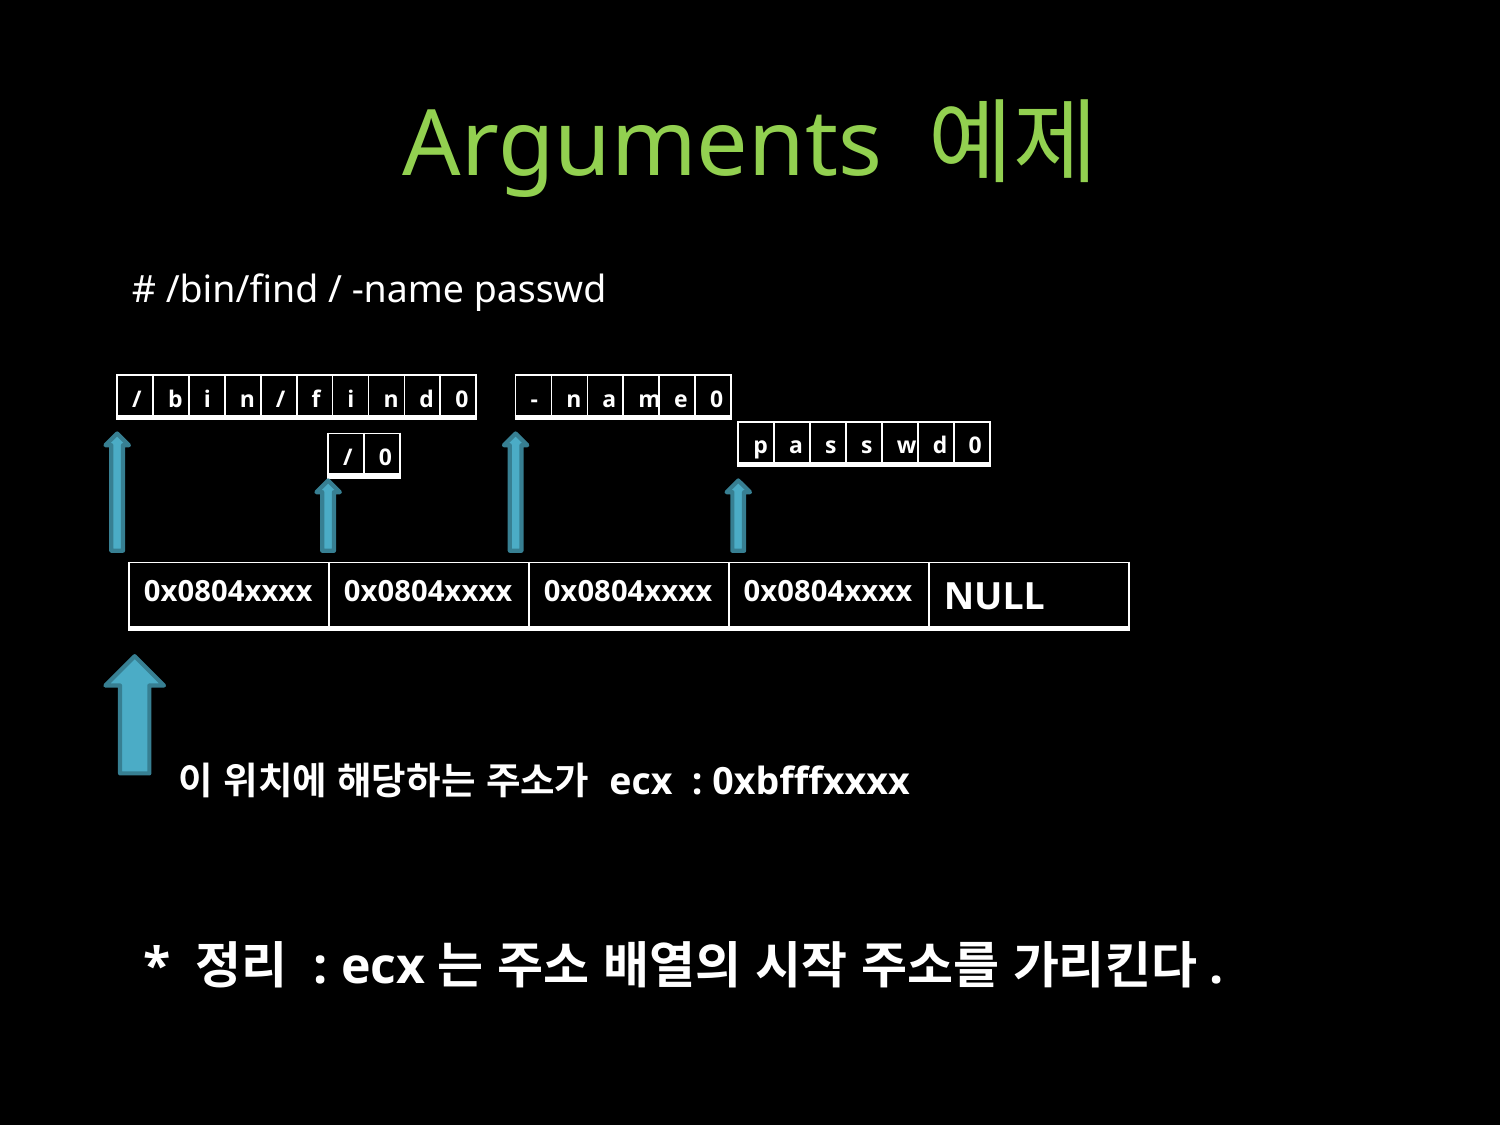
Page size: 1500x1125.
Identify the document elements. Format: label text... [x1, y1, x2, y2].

table_header p [739, 423, 773, 462]
table_header s [847, 423, 881, 462]
table_header w [883, 423, 917, 462]
table_header a [588, 376, 622, 415]
text_box [314, 478, 342, 553]
table_header 0x0804xxxx [530, 563, 728, 626]
table_header a [775, 423, 809, 462]
table_header n [369, 376, 404, 415]
table_header / [118, 376, 152, 415]
table_header 0 [696, 376, 730, 415]
table_header 0x0804xxxx [330, 563, 528, 626]
table_header e [660, 376, 694, 415]
table_header 0x0804xxxx [730, 563, 928, 626]
table_header d [919, 423, 953, 462]
table_header / [329, 434, 363, 473]
table_header f [298, 376, 332, 415]
table_header 0 [441, 376, 475, 415]
text_box [501, 431, 530, 553]
table_header NULL [930, 563, 1128, 626]
table_header n [552, 376, 587, 415]
text_box 이 위치에 해당하는 주소가 ecx : 0xbfffxxxx [164, 749, 1055, 810]
table_header i [190, 376, 224, 415]
table_header / [262, 376, 296, 415]
table_header 0 [955, 423, 989, 462]
table_header n [226, 376, 260, 415]
text_box [103, 654, 166, 776]
table_header 0 [365, 434, 399, 473]
text_box [724, 478, 752, 553]
table_header d [405, 376, 439, 415]
table_header b [154, 376, 188, 415]
text_box # /bin/find / -name passwd [117, 257, 1207, 318]
table_header s [811, 423, 845, 462]
text_box [103, 431, 131, 553]
table_header i [333, 376, 368, 415]
text_box * 정리 : ecx는 주소 배열의 시작 주소를 가리킨다. [128, 925, 1360, 1001]
table_header m [624, 376, 658, 415]
table_header 0x0804xxxx [130, 563, 328, 626]
title Arguments 예제 [75, 45, 1425, 233]
table_header - [516, 376, 551, 415]
